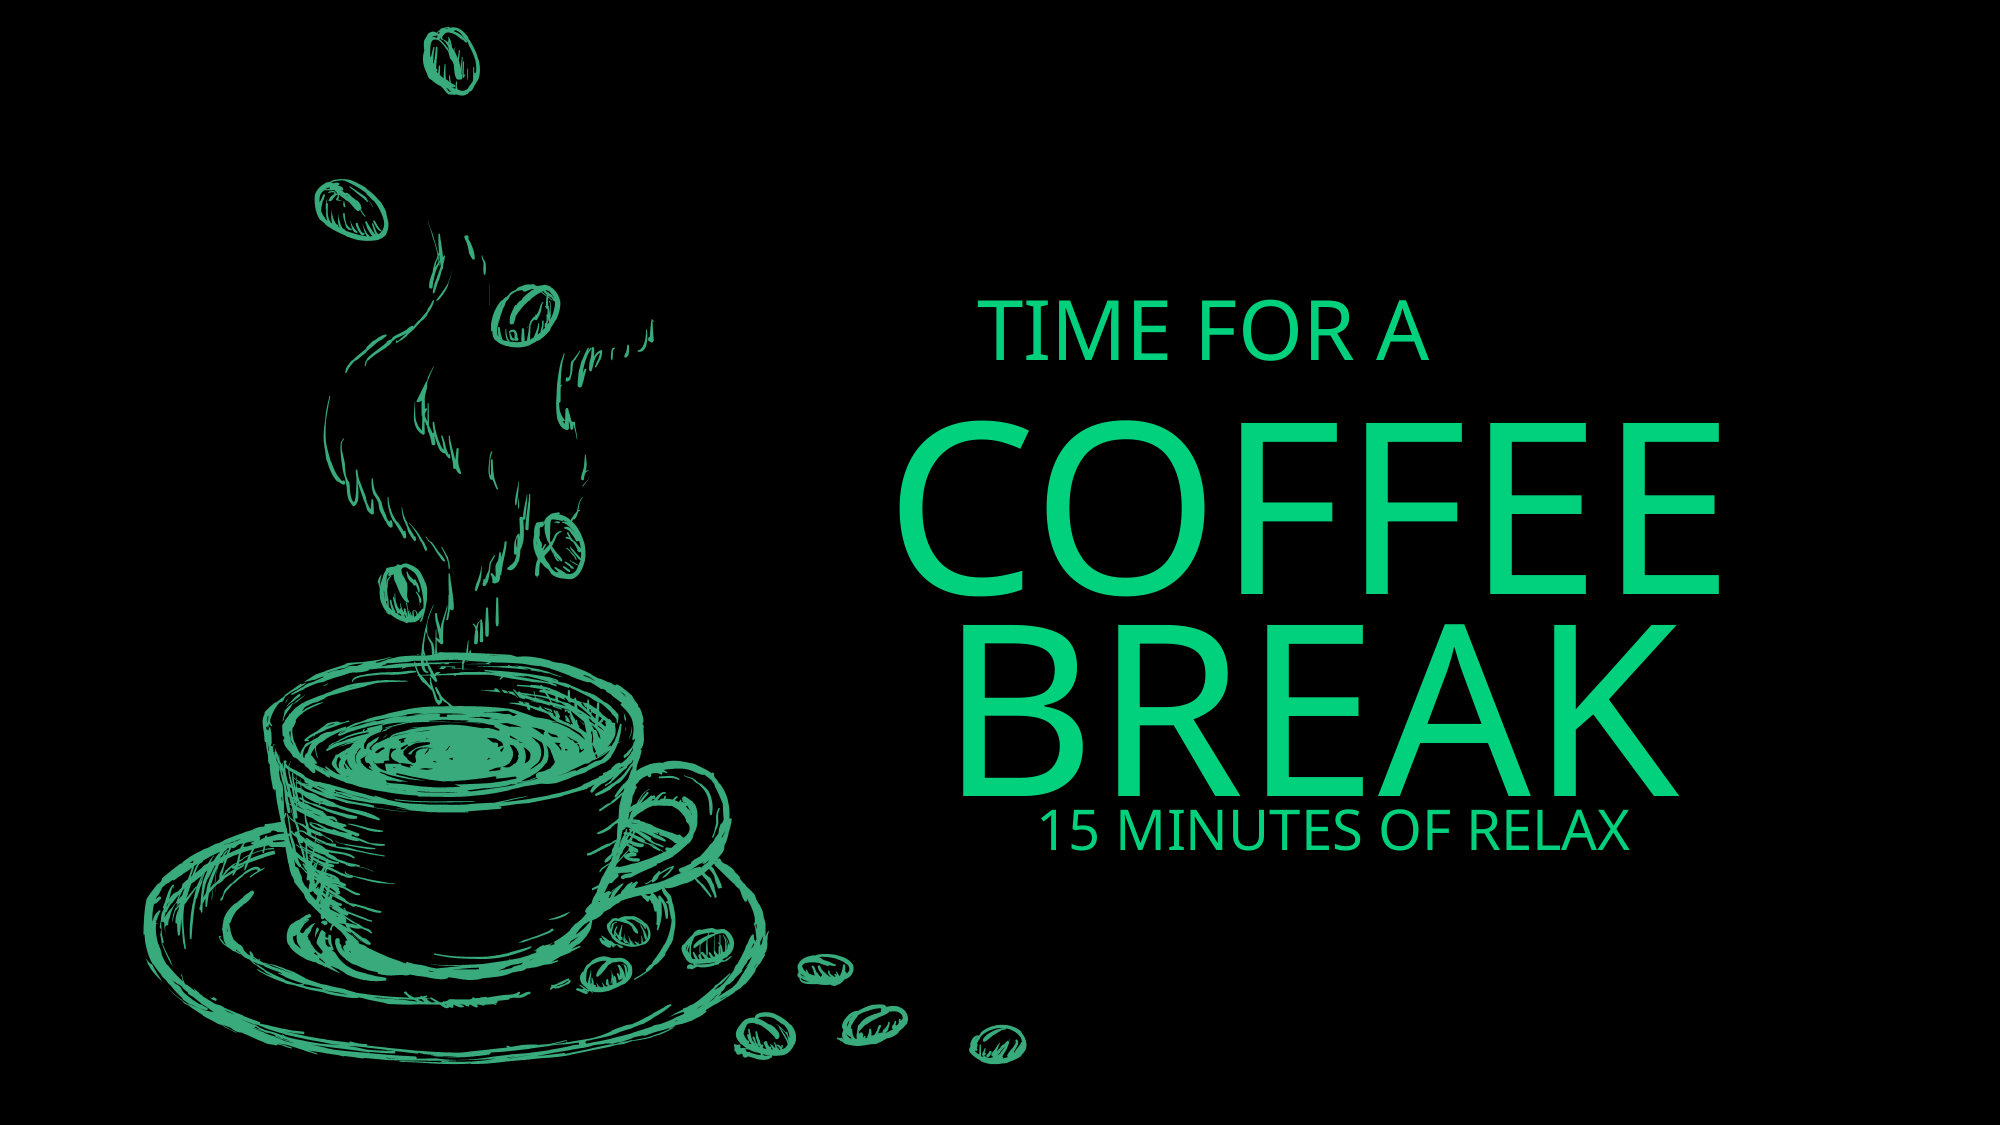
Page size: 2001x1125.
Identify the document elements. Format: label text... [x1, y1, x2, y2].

text_box TIME FOR A [1103, 266, 1711, 387]
text_box COFFEE BREAK [1103, 424, 1921, 847]
text_box 15 MINUTES OF RELAX [1103, 783, 1889, 872]
picture [39, 0, 1103, 1125]
